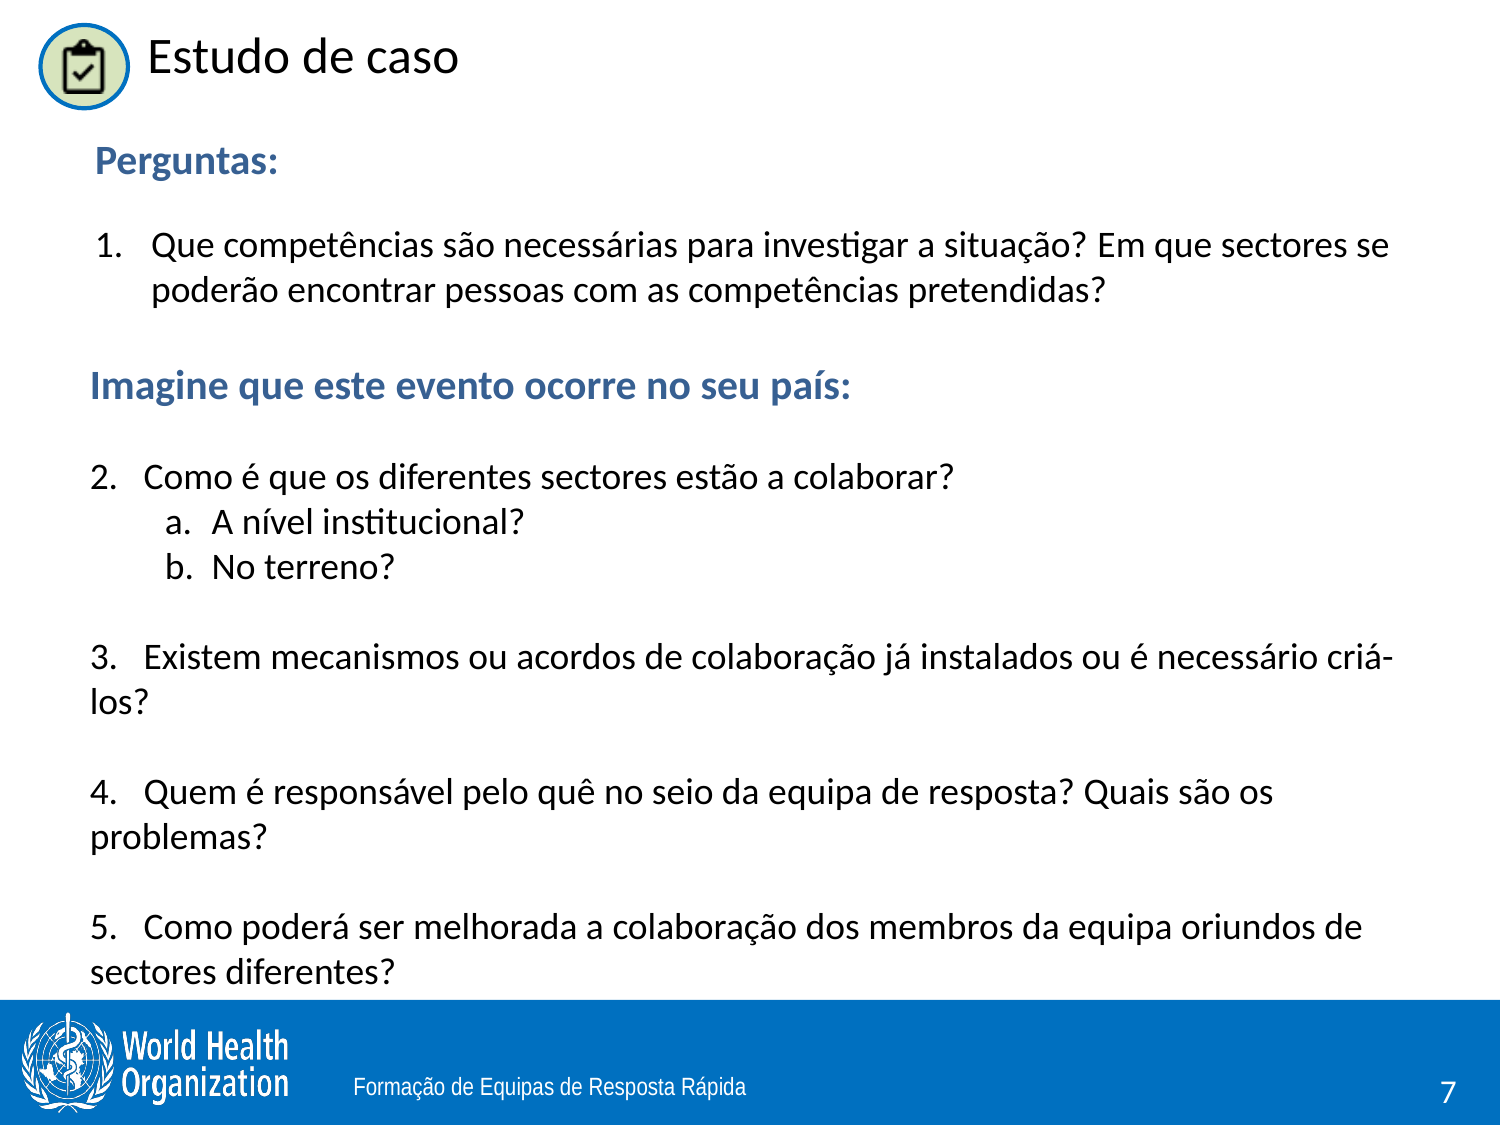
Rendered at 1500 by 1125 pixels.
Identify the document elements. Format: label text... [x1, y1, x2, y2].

text_box [46, 92, 122, 111]
picture [57, 39, 112, 94]
title Estudo de caso [16, 14, 1367, 92]
text_box Que competências são necessárias para investigar a situação? Em que sectores se poderão encontrar pessoas com as competências pretendidas? [78, 210, 1440, 319]
picture [21, 1012, 288, 1113]
subtitle Perguntas: [80, 125, 1130, 200]
text_box Imagine que este evento ocorre no seu país: 2. Como é que os diferentes sectores estão a colaborar? A nível institucional? No terreno? 3. Existem mecanismos ou acordos de colaboração já instalados ou é necessário criá-los? 4. Quem é responsável pelo quê no seio da equipa de resposta? Quais são os problemas? 5. Como poderá ser melhorada a colaboração dos membros da equipa oriundos de sectores diferentes? [74, 350, 1458, 1045]
